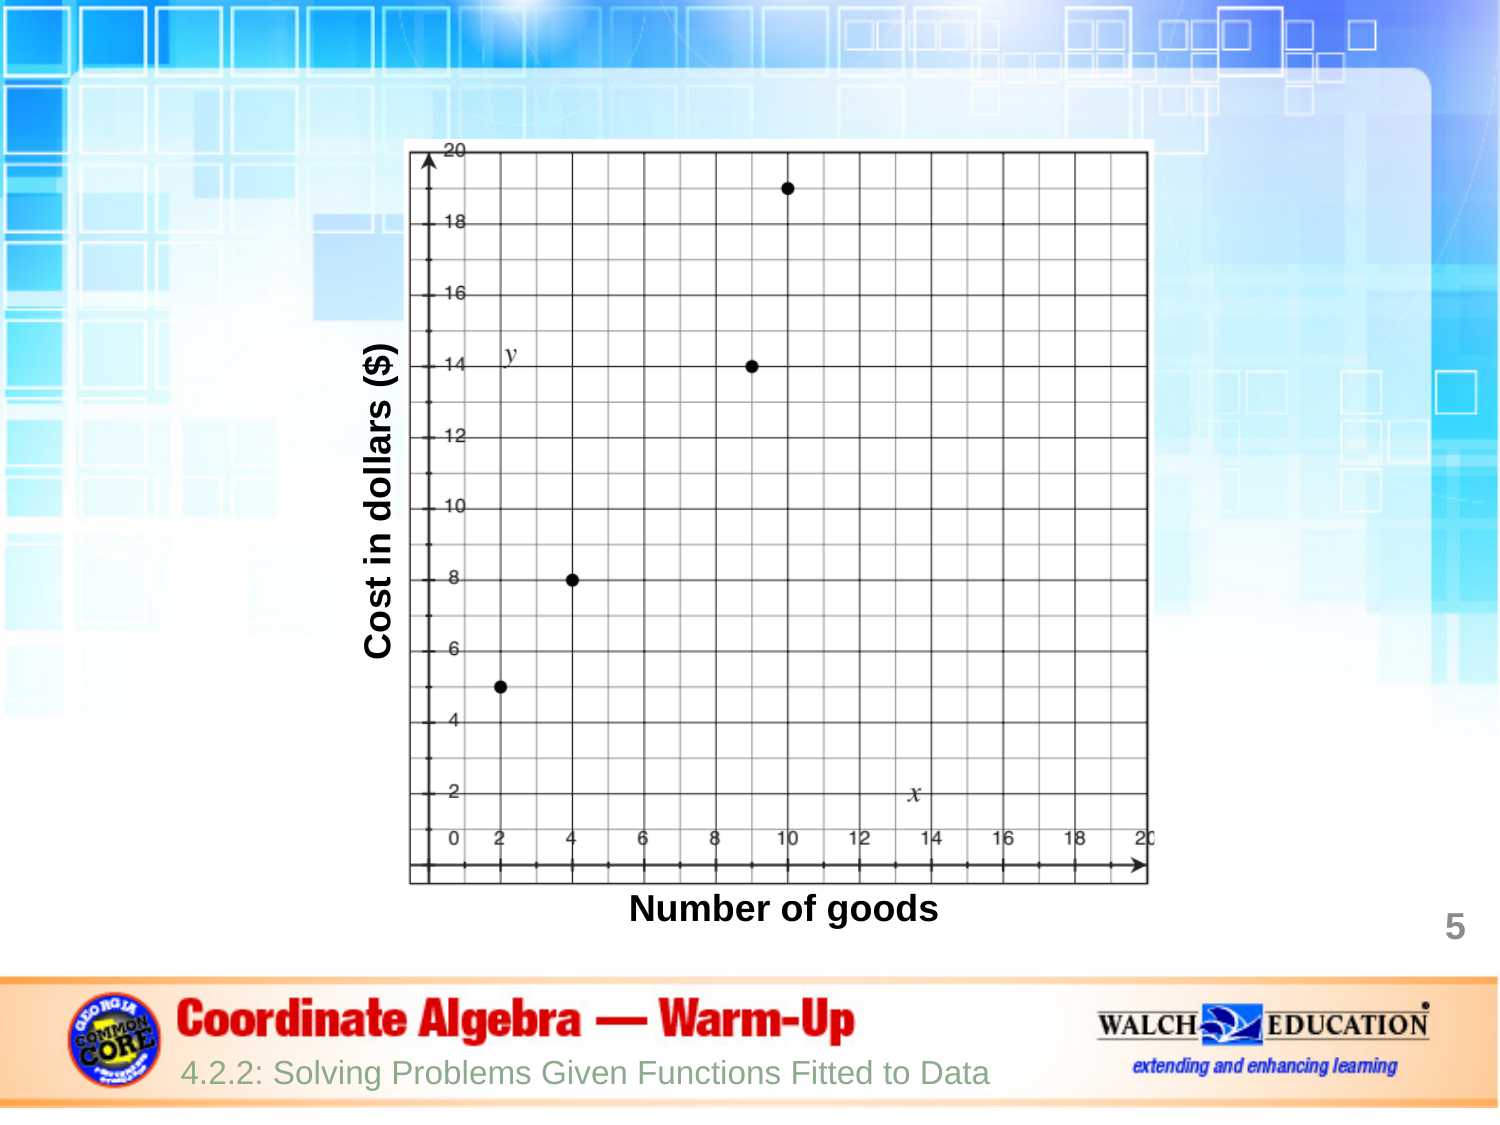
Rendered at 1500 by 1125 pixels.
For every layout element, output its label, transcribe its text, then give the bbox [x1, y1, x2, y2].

slide_number 5 [1361, 901, 1481, 949]
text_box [345, 138, 1155, 938]
picture [0, 0, 1500, 1108]
subtitle [105, 105, 1394, 925]
footer 4.2.2: Solving Problems Given Functions Fitted to Data [165, 1048, 1064, 1094]
